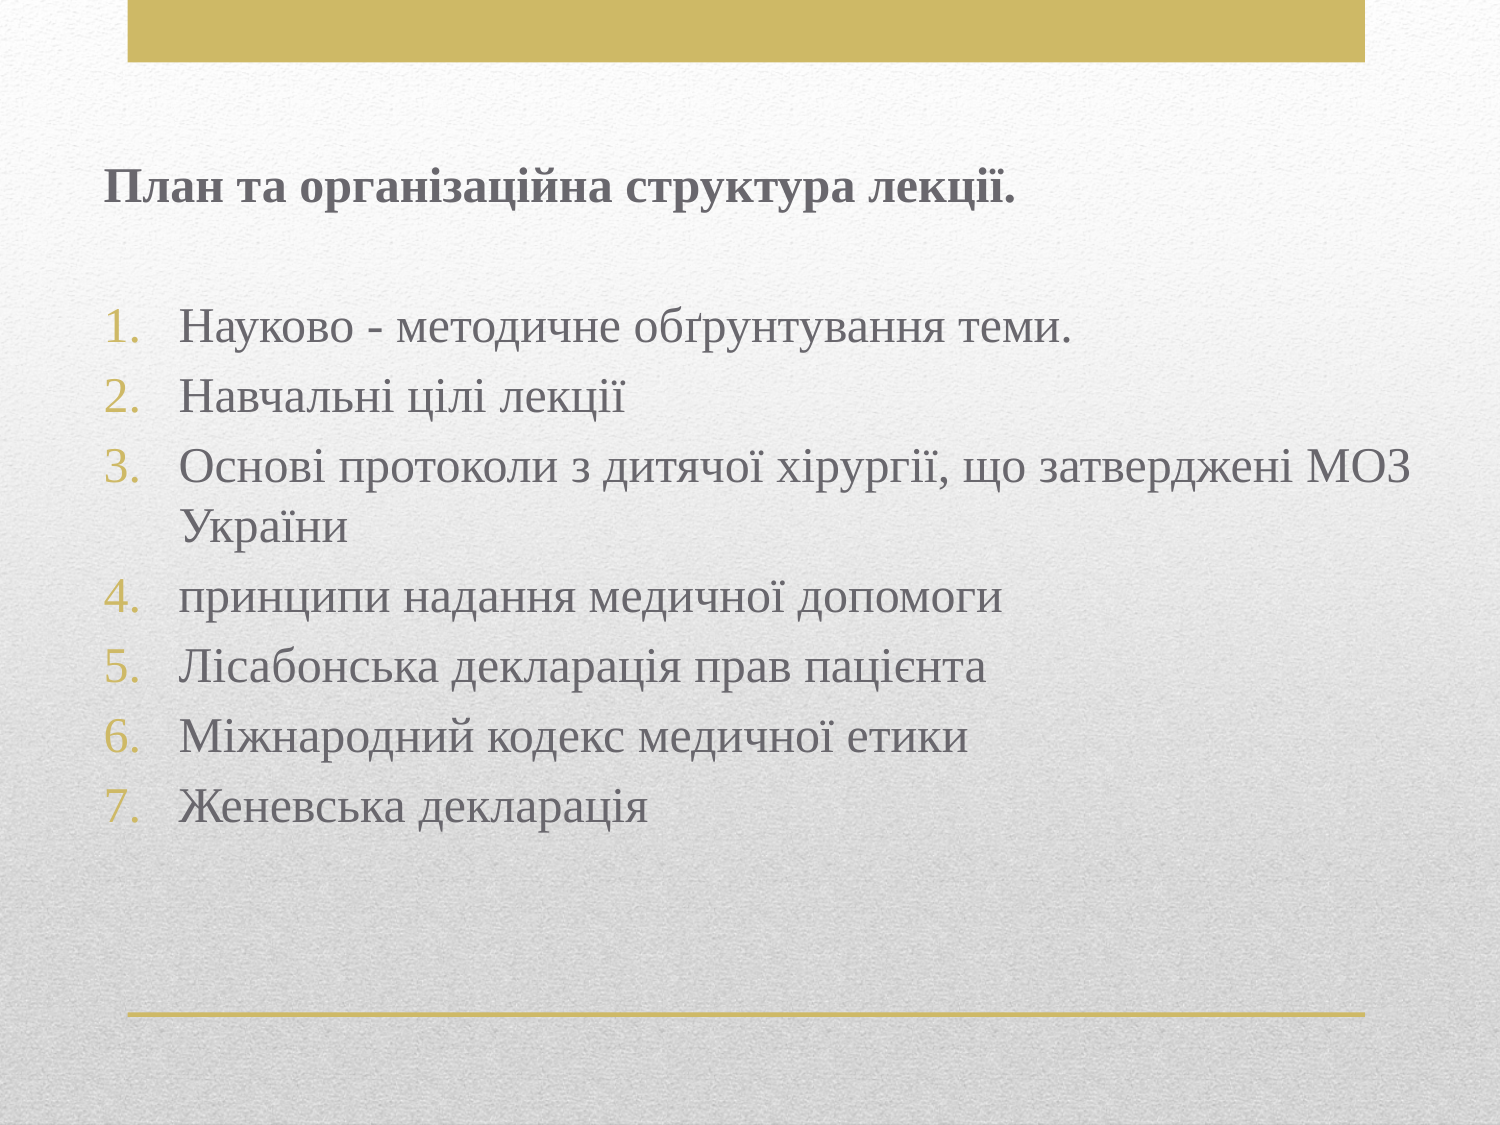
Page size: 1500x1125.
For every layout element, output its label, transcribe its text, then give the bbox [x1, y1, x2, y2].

list План та організаційна структура лекції. Науково - методичне обґрунтування теми. Навчальні цілі лекції Основі протоколи з дитячої хірургії, що затверджені МОЗ України принципи надання медичної допомоги Лісабонська декларація прав пацієнта Міжнародний кодекс медичної етики Женевська декларація [88, 42, 1471, 1083]
